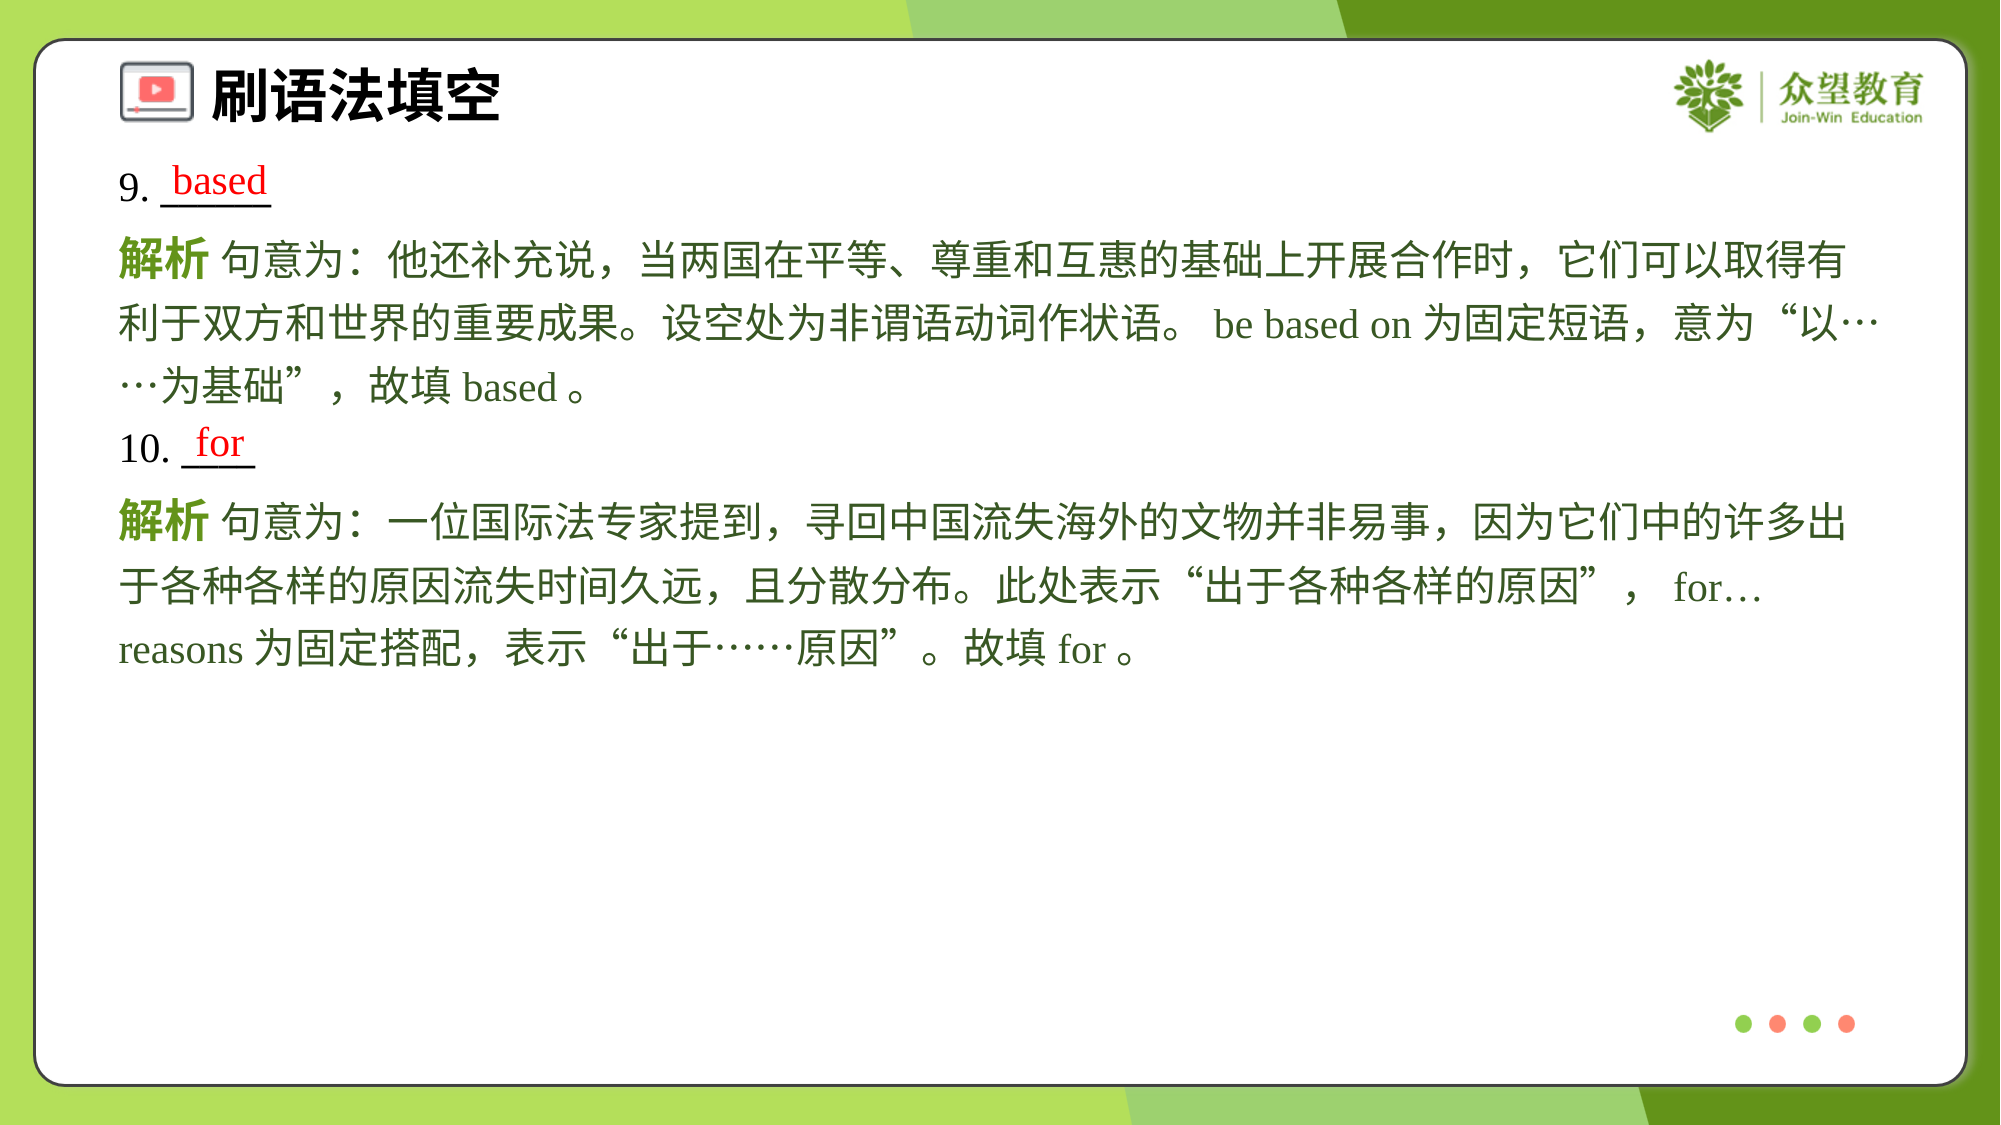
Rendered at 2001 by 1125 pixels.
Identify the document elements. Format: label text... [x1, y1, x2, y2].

text_box for [190, 402, 249, 460]
text_box 解析 句意为：他还补充说，当两国在平等、尊重和互惠的基础上开展合作时，它们可以取得有利于双方和世界的重要成果。设空处为非谓语动词作状语。be based on为固定短语，意为“以……为基础”，故填based。 [118, 215, 1883, 405]
text_box 9. ______ [118, 146, 1883, 204]
text_box based [167, 140, 273, 199]
picture [0, 0, 2000, 1125]
text_box 解析 句意为：一位国际法专家提到，寻回中国流失海外的文物并非易事，因为它们中的许多出于各种各样的原因流失时间久远，且分散分布。此处表示“出于各种各样的原因”，for… reasons为固定搭配，表示“出于……原因”。故填for。 [118, 478, 1883, 667]
text_box 10. ____ [118, 408, 1883, 466]
